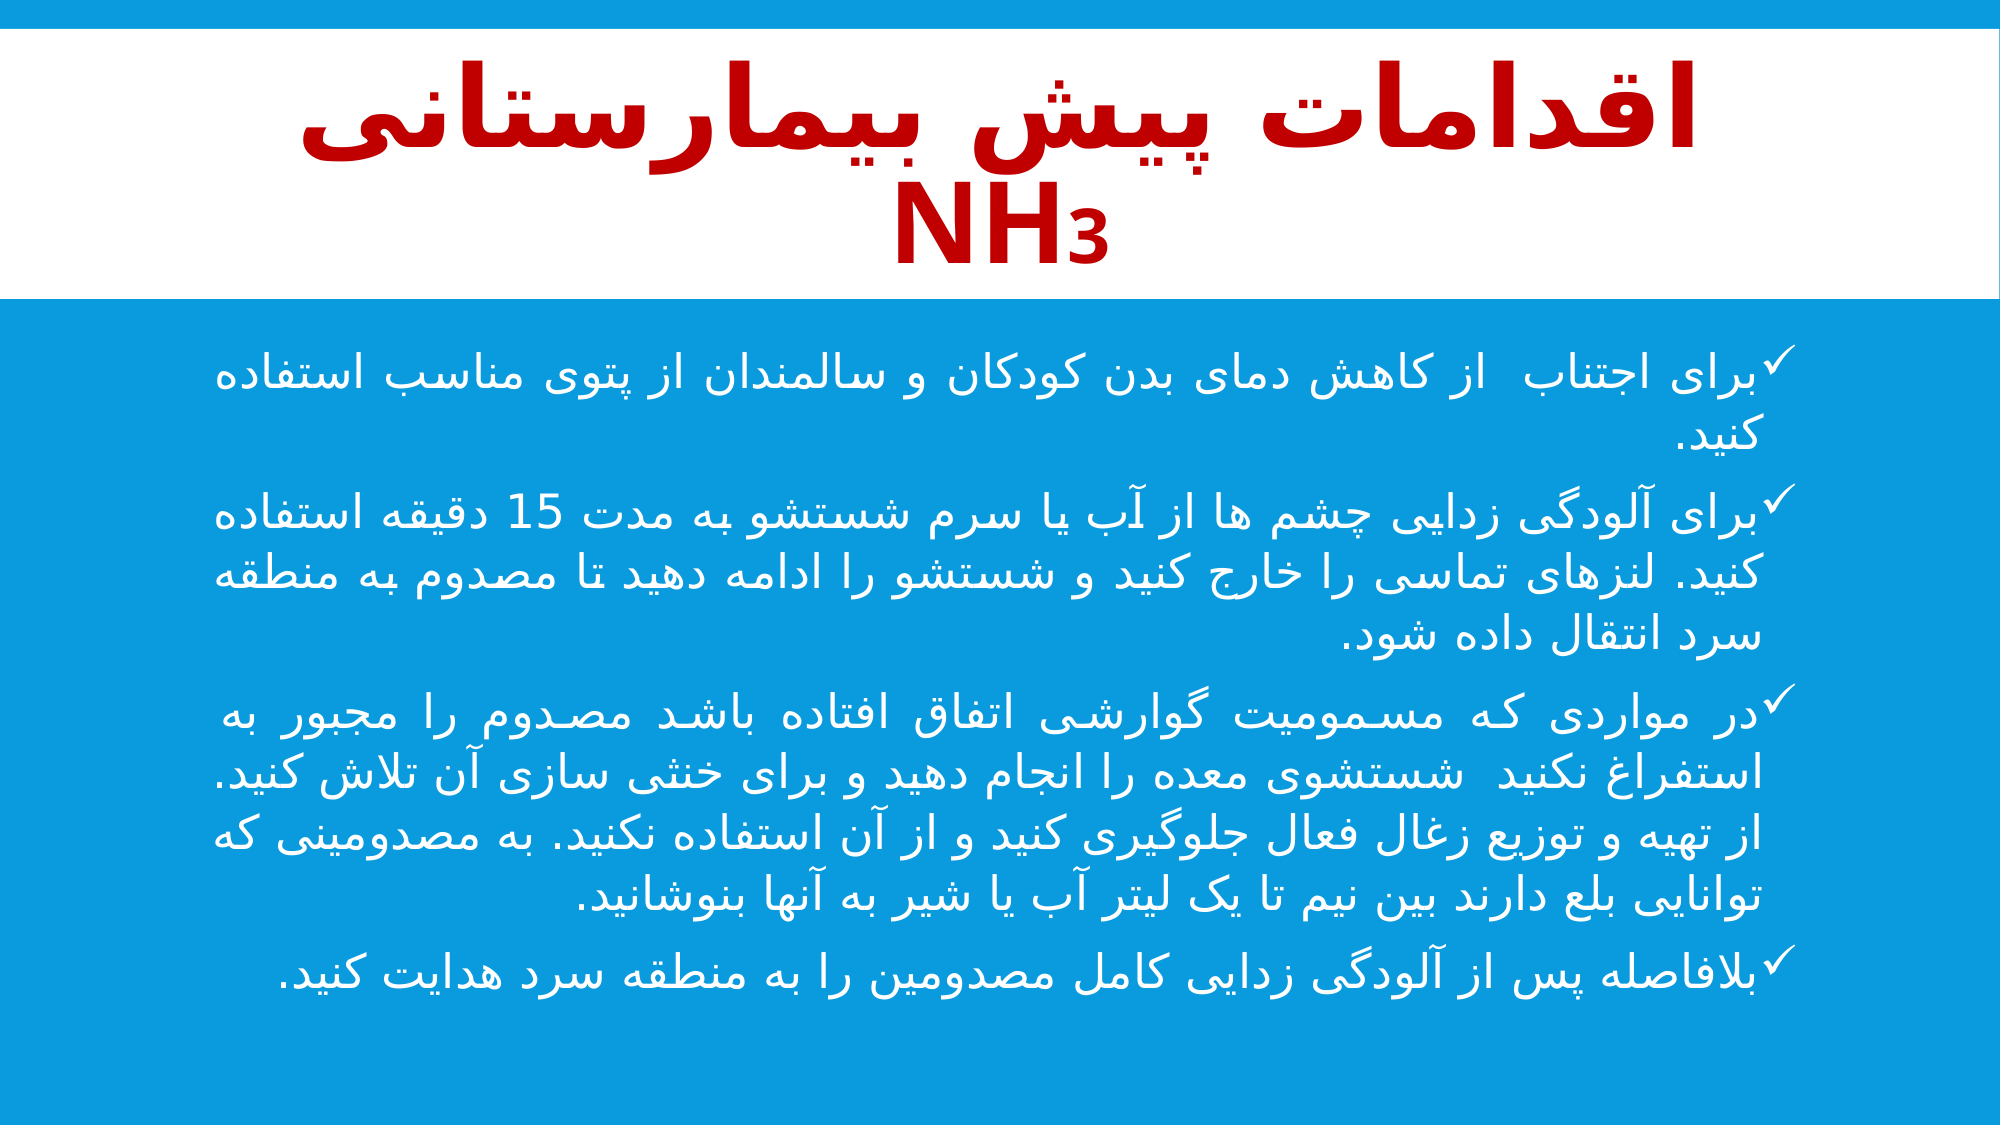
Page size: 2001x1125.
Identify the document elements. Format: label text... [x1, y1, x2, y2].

title اقدامات پیش بیمارستانی NH3 [197, 46, 1803, 295]
list برای اجتناب از کاهش دمای بدن کودکان و سالمندان از پتوی مناسب استفاده کنید. برای آلودگی زدایی چشم ها از آب یا سرم شستشو به مدت 15 دقیقه استفاده کنید. لنزهای تماسی را خارج کنید و شستشو را ادامه دهید تا مصدوم به منطقه سرد انتقال داده شود. در مواردی که مسمومیت گوارشی اتفاق افتاده باشد مصدوم را مجبور به استفراغ نکنید شستشوی معده را انجام دهید و برای خنثی سازی آن تلاش کنید. از تهیه و توزیع زغال فعال جلوگیری کنید و از آن استفاده نکنید. به مصدومینی که توانایی بلع دارند بین نیم تا یک لیتر آب یا شیر به آنها بنوشانید. بلافاصله پس از آلودگی زدایی کامل مصدومین را به منطقه سرد هدایت کنید. [197, 329, 1803, 1093]
